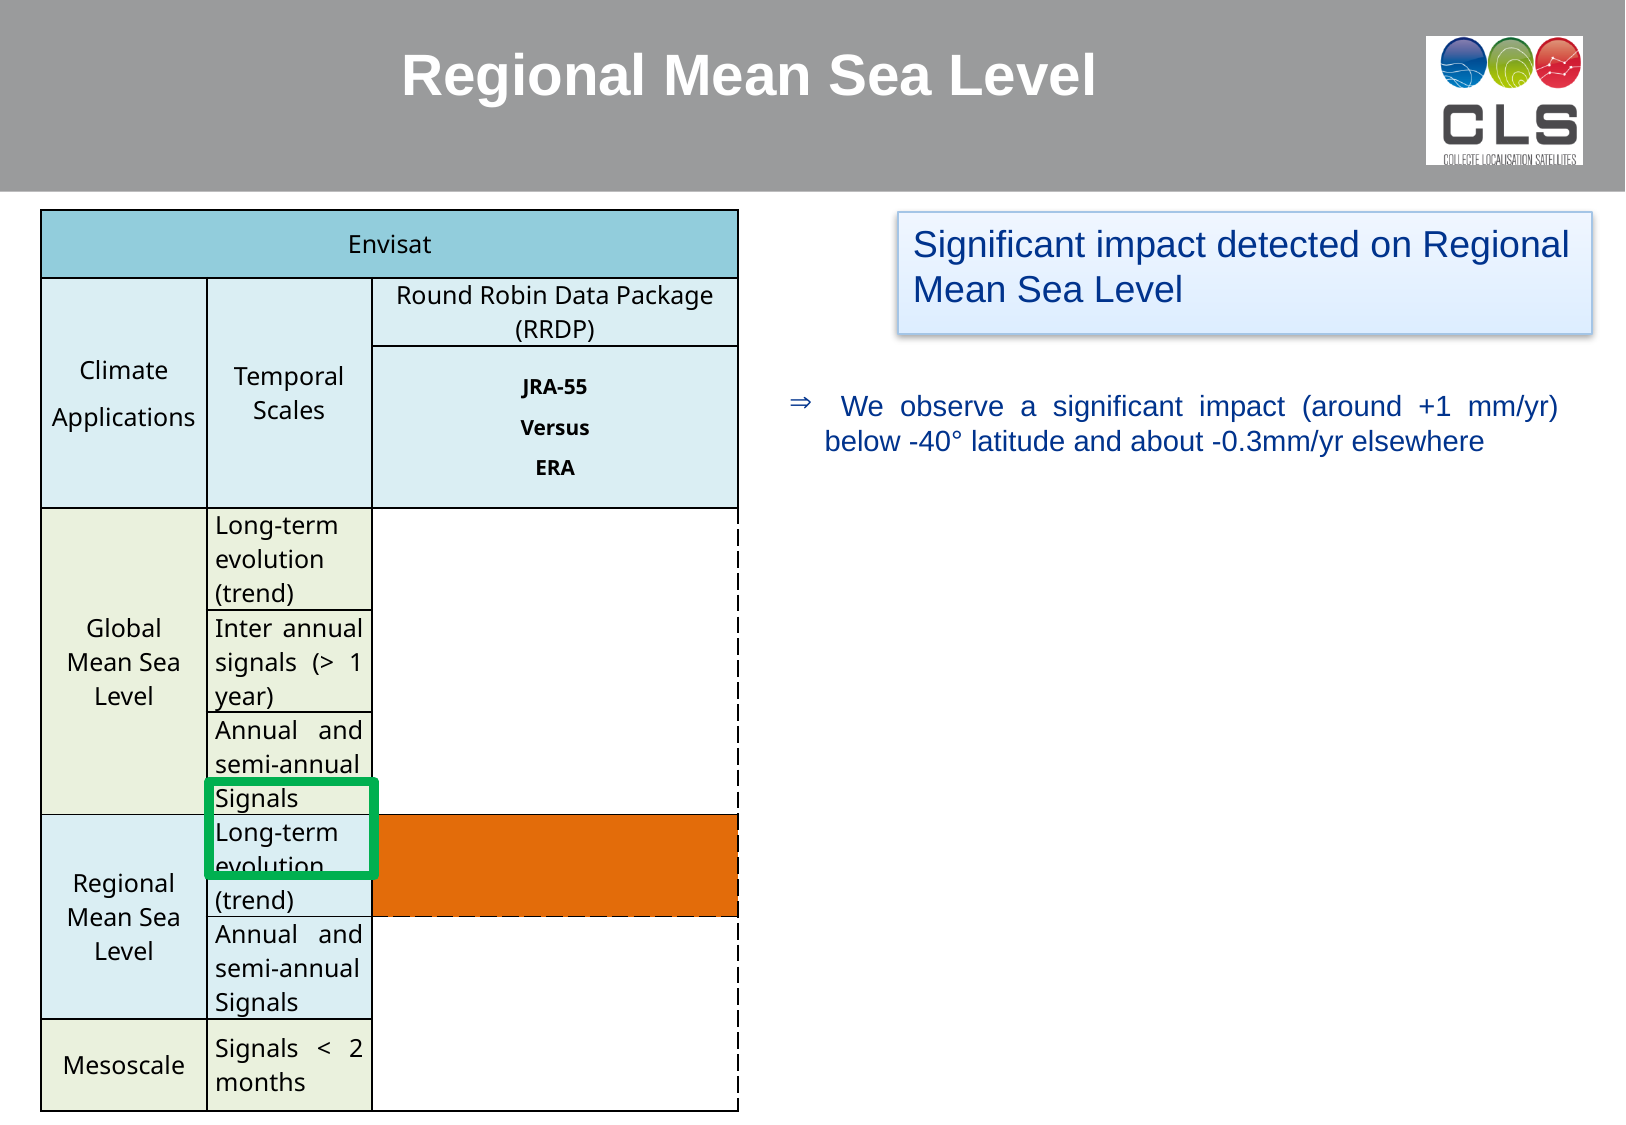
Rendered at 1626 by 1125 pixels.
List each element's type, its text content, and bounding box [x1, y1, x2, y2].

table_cell Inter annual signals (> 1 year) [208, 611, 371, 711]
text_box Significant impact detected on Regional Mean Sea Level [897, 211, 1593, 335]
table_cell Long-term evolution (trend) [208, 509, 371, 609]
table_cell Regional Mean Sea Level [42, 815, 206, 1018]
text_box We observe a significant impact (around +1 mm/yr) below -40° latitude and about -0.3mm/yr elsewhere [774, 379, 1575, 465]
table_cell Signals < 2 months [208, 1020, 371, 1110]
table_cell Global Mean Sea Level [42, 509, 206, 814]
text_box Regional Mean Sea Level [386, 40, 1162, 119]
picture [1426, 36, 1583, 165]
table_cell Long-term evolution (trend) [208, 878, 371, 916]
table_cell [373, 917, 738, 1110]
table_cell [373, 509, 738, 814]
table_cell [373, 815, 738, 917]
table_header Envisat [42, 211, 737, 277]
table_cell Temporal Scales [208, 279, 371, 507]
table_cell Annual and semi-annual Signals [208, 713, 371, 779]
table_cell Annual and semi-annual Signals [208, 917, 371, 1018]
table_cell JRA-55 Versus ERA [373, 347, 737, 507]
table_cell Climate Applications [42, 279, 206, 507]
text_box [207, 779, 376, 878]
table_cell Mesoscale [42, 1020, 206, 1110]
table_cell Round Robin Data Package (RRDP) [373, 279, 737, 345]
